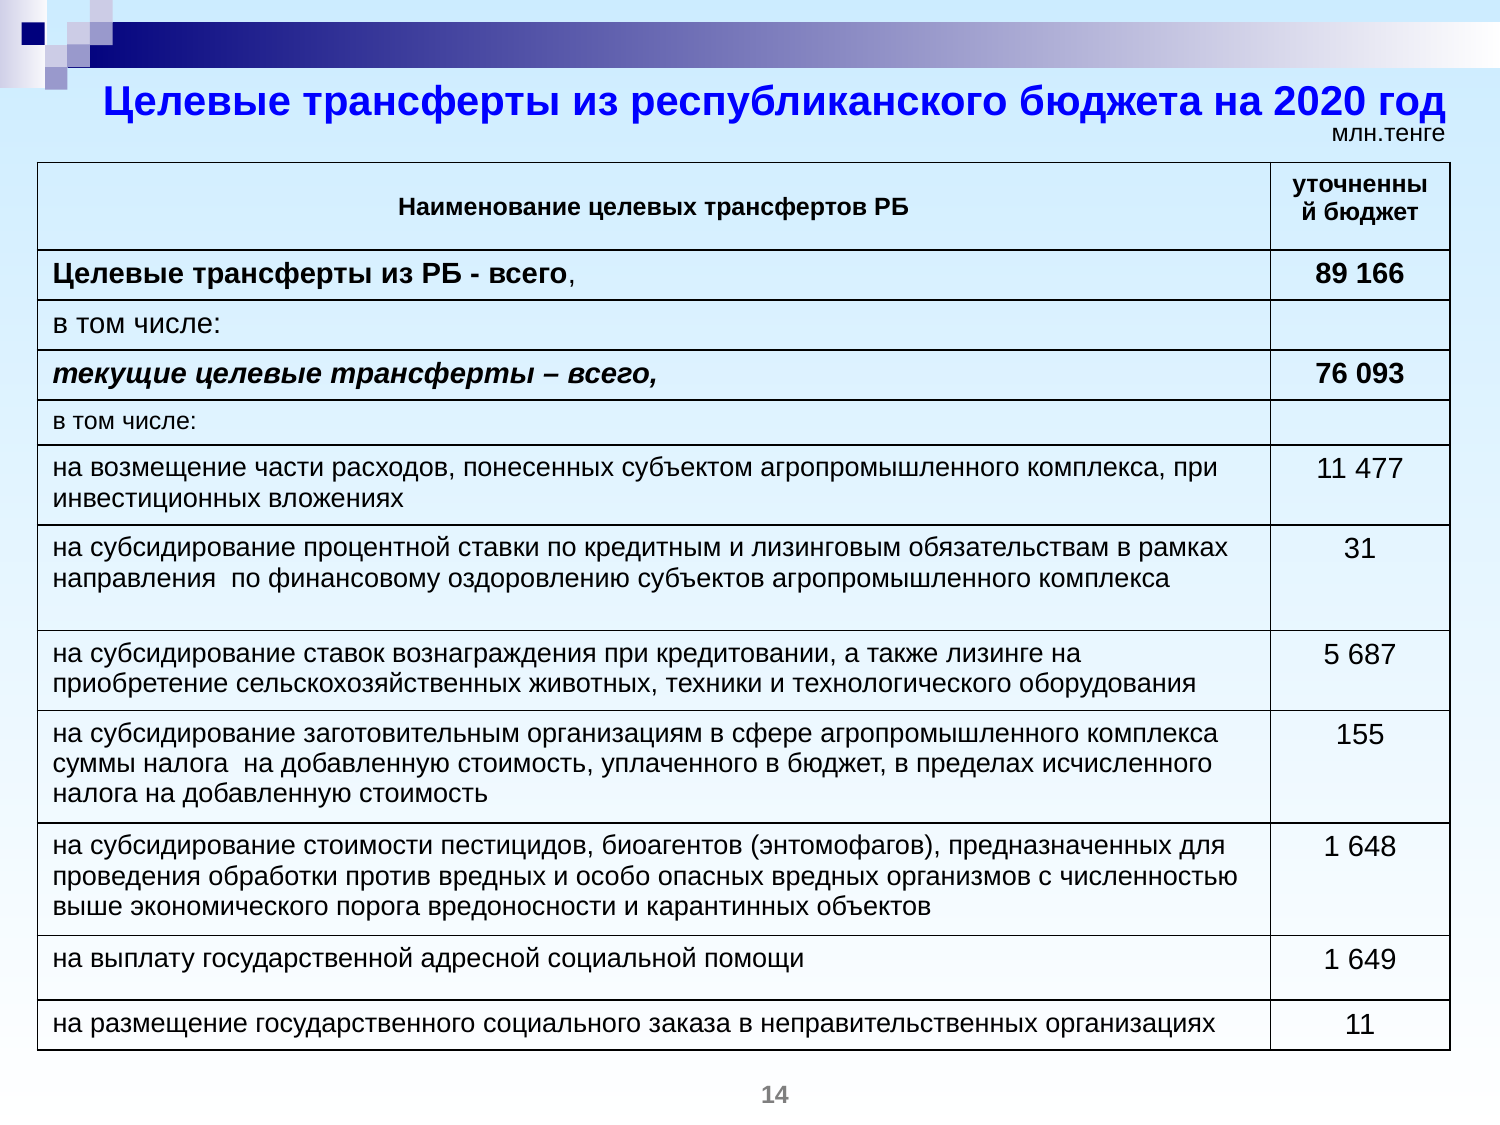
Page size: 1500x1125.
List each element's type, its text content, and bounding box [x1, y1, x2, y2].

table_cell Целевые трансферты из РБ - всего, [38, 251, 1270, 299]
title Целевые трансферты из республиканского бюджета на 2020 год [64, 74, 1486, 125]
table_cell 1 649 [1271, 936, 1449, 999]
table_cell 89 166 [1271, 251, 1449, 299]
table_cell [1271, 401, 1449, 444]
table_cell в том числе: [38, 301, 1270, 349]
table_cell 76 093 [1271, 351, 1449, 399]
table_cell на субсидирование ставок вознаграждения при кредитовании, а также лизинге на приобретение сельскохозяйственных животных, техники и технологического оборудования [38, 631, 1270, 710]
table_cell 1 648 [1271, 824, 1449, 935]
table_cell на субсидирование процентной ставки по кредитным и лизинговым обязательствам в рамках направления по финансовому оздоровлению субъектов агропромышленного комплекса [38, 526, 1270, 630]
table_cell текущие целевые трансферты – всего, [38, 351, 1270, 399]
table_cell 11 [1271, 1001, 1449, 1049]
text_box 14 [625, 1062, 925, 1125]
table_cell в том числе: [38, 401, 1270, 444]
table_header уточненный бюджет [1271, 163, 1449, 249]
table_cell 11 477 [1271, 446, 1449, 524]
table_cell [1271, 301, 1449, 349]
table_cell 31 [1271, 526, 1449, 630]
table_cell на субсидирование стоимости пестицидов, биоагентов (энтомофагов), предназначенных для проведения обработки против вредных и особо опасных вредных организмов с численностью выше экономического порога вредоносности и карантинных объектов [38, 824, 1270, 935]
table_cell на размещение государственного социального заказа в неправительственных организациях [38, 1001, 1270, 1049]
table_cell 155 [1271, 711, 1449, 822]
text_box млн.тенге [1285, 124, 1492, 138]
table_header Наименование целевых трансфертов РБ [38, 163, 1270, 249]
table_cell на возмещение части расходов, понесенных субъектом агропромышленного комплекса, при инвестиционных вложениях [38, 446, 1270, 524]
table_cell на субсидирование заготовительным организациям в сфере агропромышленного комплекса суммы налога на добавленную стоимость, уплаченного в бюджет, в пределах исчисленного налога на добавленную стоимость [38, 711, 1270, 822]
table_cell 5 687 [1271, 631, 1449, 710]
table_cell на выплату государственной адресной социальной помощи [38, 936, 1270, 999]
